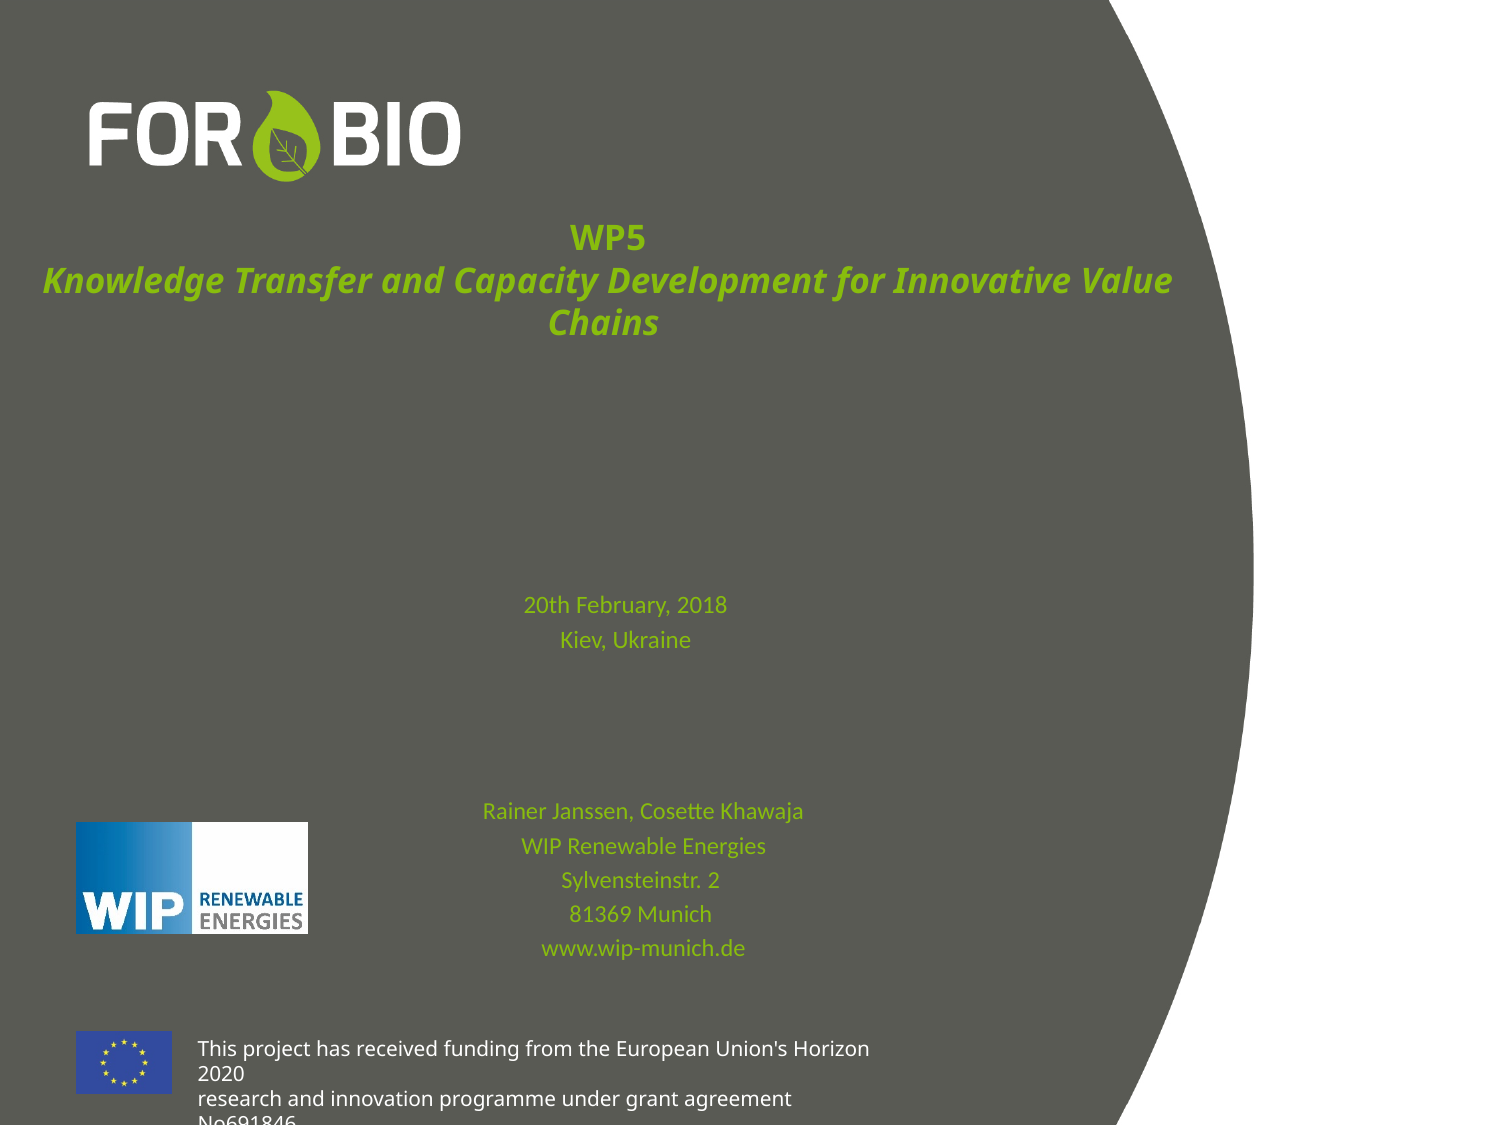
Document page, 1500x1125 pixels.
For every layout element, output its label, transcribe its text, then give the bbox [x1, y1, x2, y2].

picture [240, 1117, 246, 1125]
title WP5 Knowledge Transfer and Capacity Development for Innovative Value Chains [17, 208, 1199, 480]
text_box 20th February, 2018 Kiev, Ukraine [360, 546, 892, 729]
picture [0, 0, 1489, 1125]
subtitle Rainer Janssen, Cosette Khawaja WIP Renewable Energies Sylvensteinstr. 2 81369 Munich www.wip-munich.de [312, 651, 975, 1053]
